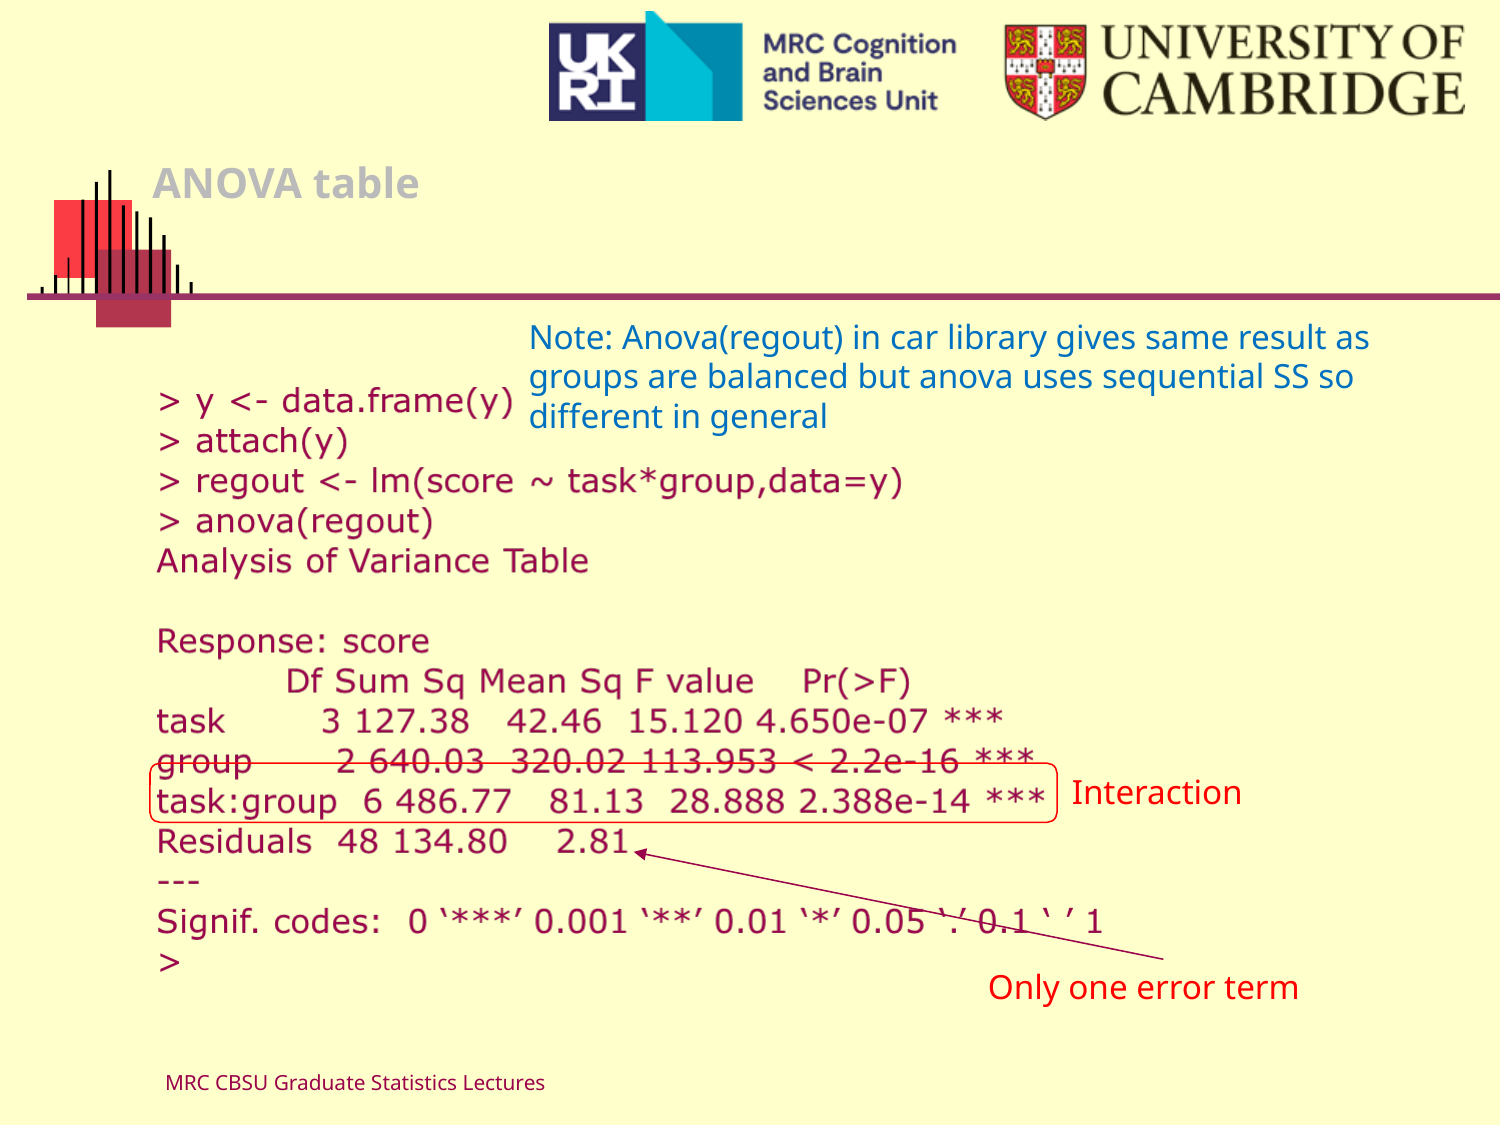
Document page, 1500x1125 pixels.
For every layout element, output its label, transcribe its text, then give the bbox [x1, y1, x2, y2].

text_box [633, 851, 1164, 960]
picture [136, 369, 1126, 1000]
footer MRC CBSU Graduate Statistics Lectures [149, 1062, 988, 1101]
text_box Interaction [1130, 764, 1424, 819]
text_box Only one error term [973, 959, 1316, 1014]
title ANOVA table [137, 137, 988, 233]
picture [549, 11, 1465, 121]
text_box Note: Anova(regout) in car library gives same result as groups are balanced but anova uses sequential SS so different in general [513, 308, 1483, 443]
